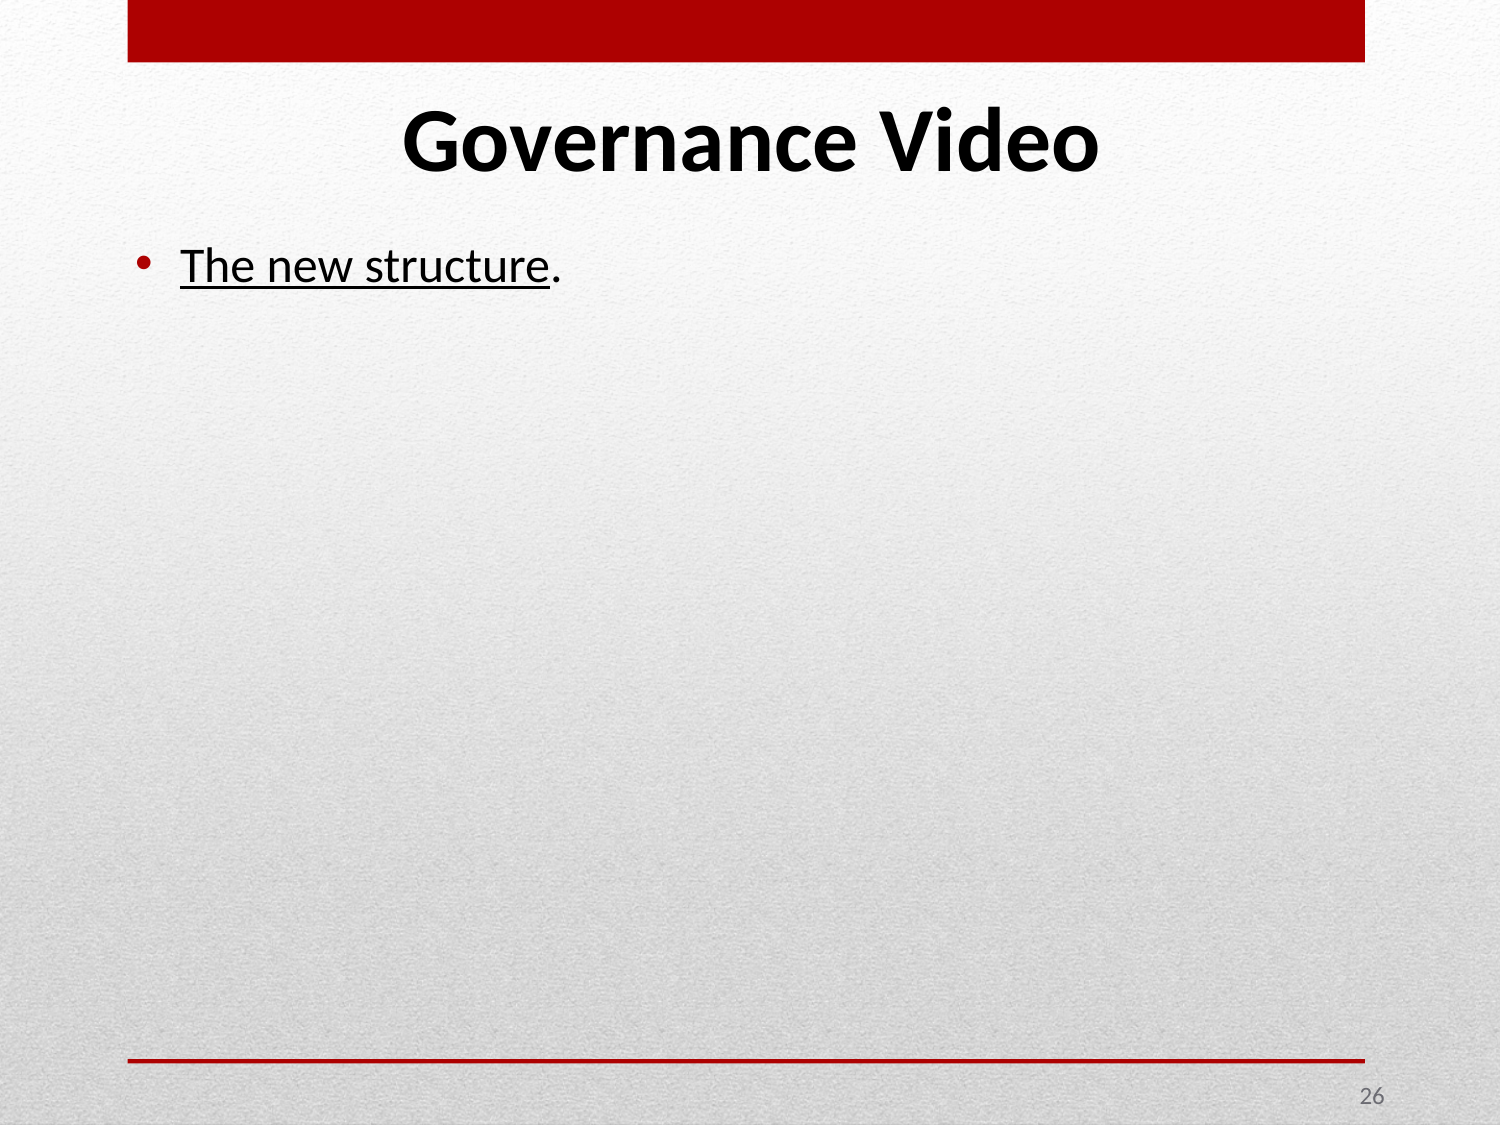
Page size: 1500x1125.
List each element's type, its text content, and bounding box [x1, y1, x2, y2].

title Governance Video [0, 60, 1500, 210]
list The new structure. [120, 224, 1358, 863]
slide_number 26 [1275, 1065, 1400, 1125]
